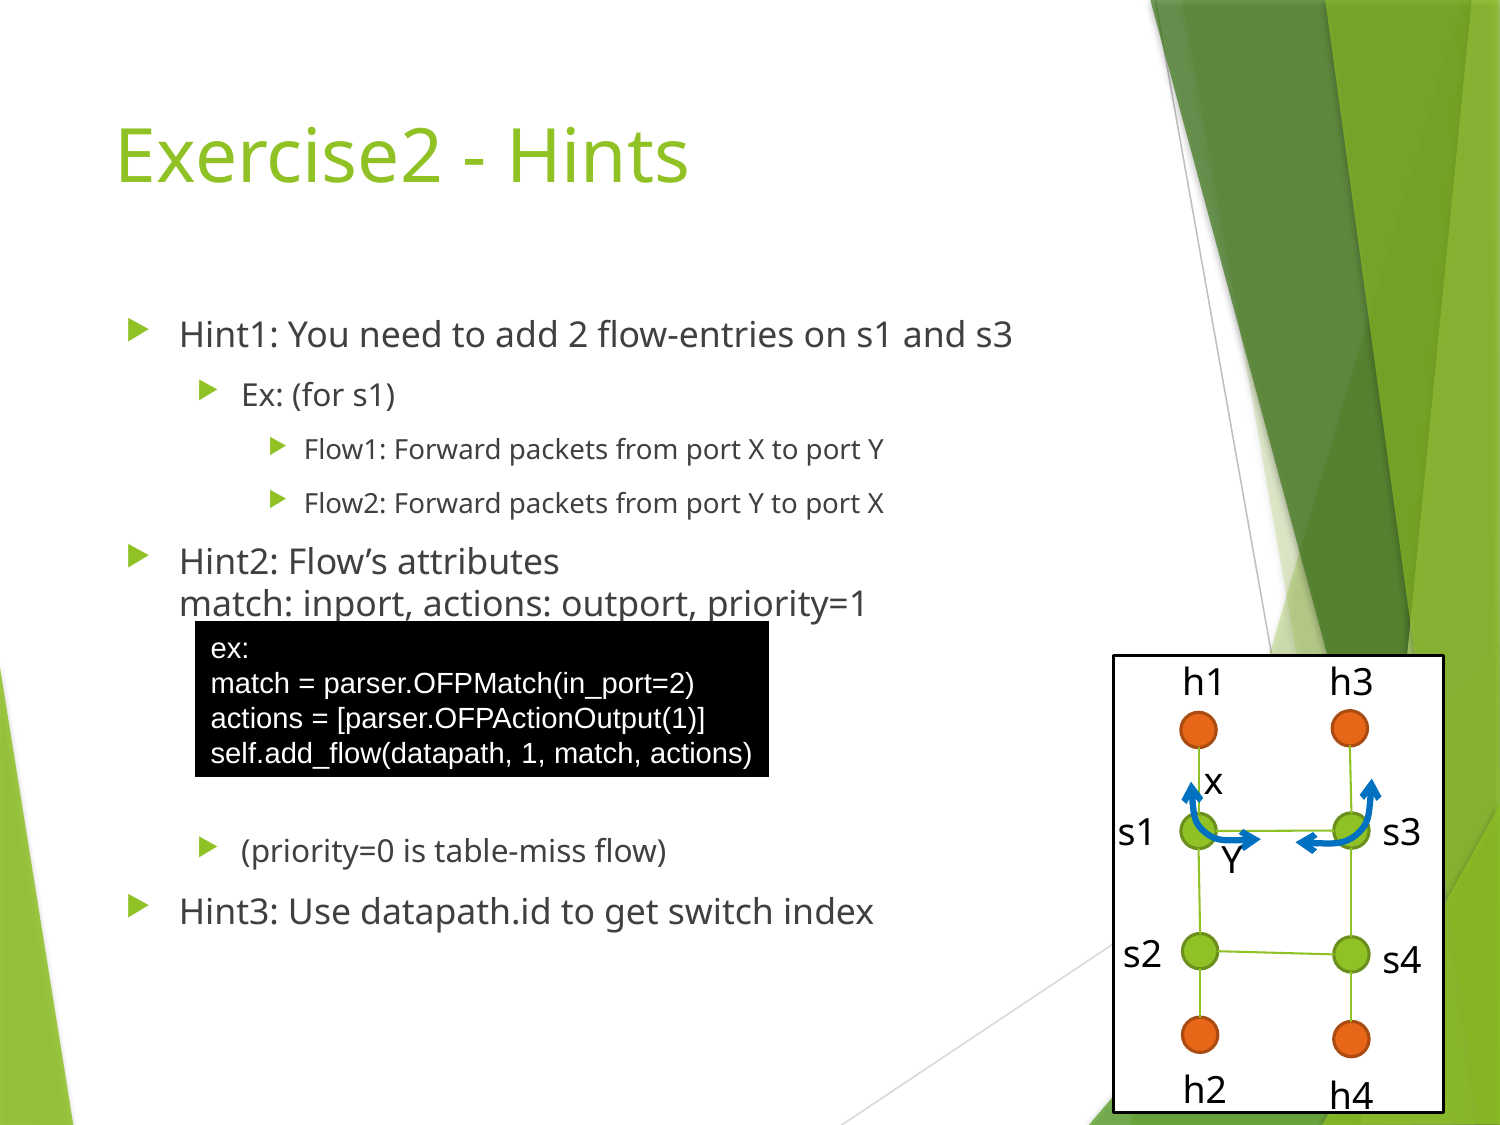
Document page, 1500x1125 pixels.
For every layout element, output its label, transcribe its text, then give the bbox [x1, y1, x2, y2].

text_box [1103, 649, 1445, 1125]
text_box ex: match = parser.OFPMatch(in_port=2) actions = [parser.OFPActionOutput(1)] self.add_flow(datapath, 1, match, actions) [195, 621, 769, 777]
list Hint1: You need to add 2 flow-entries on s1 and s3 Ex: (for s1) Flow1: Forward packets from port X to port Y Flow2: Forward packets from port Y to port X Hint2: Flow’s attributes match: inport, actions: outport, priority=1 (priority=0 is table-miss flow) Hint3: Use datapath.id to get switch index [110, 304, 1152, 942]
title Exercise2 - Hints [99, 99, 1142, 317]
